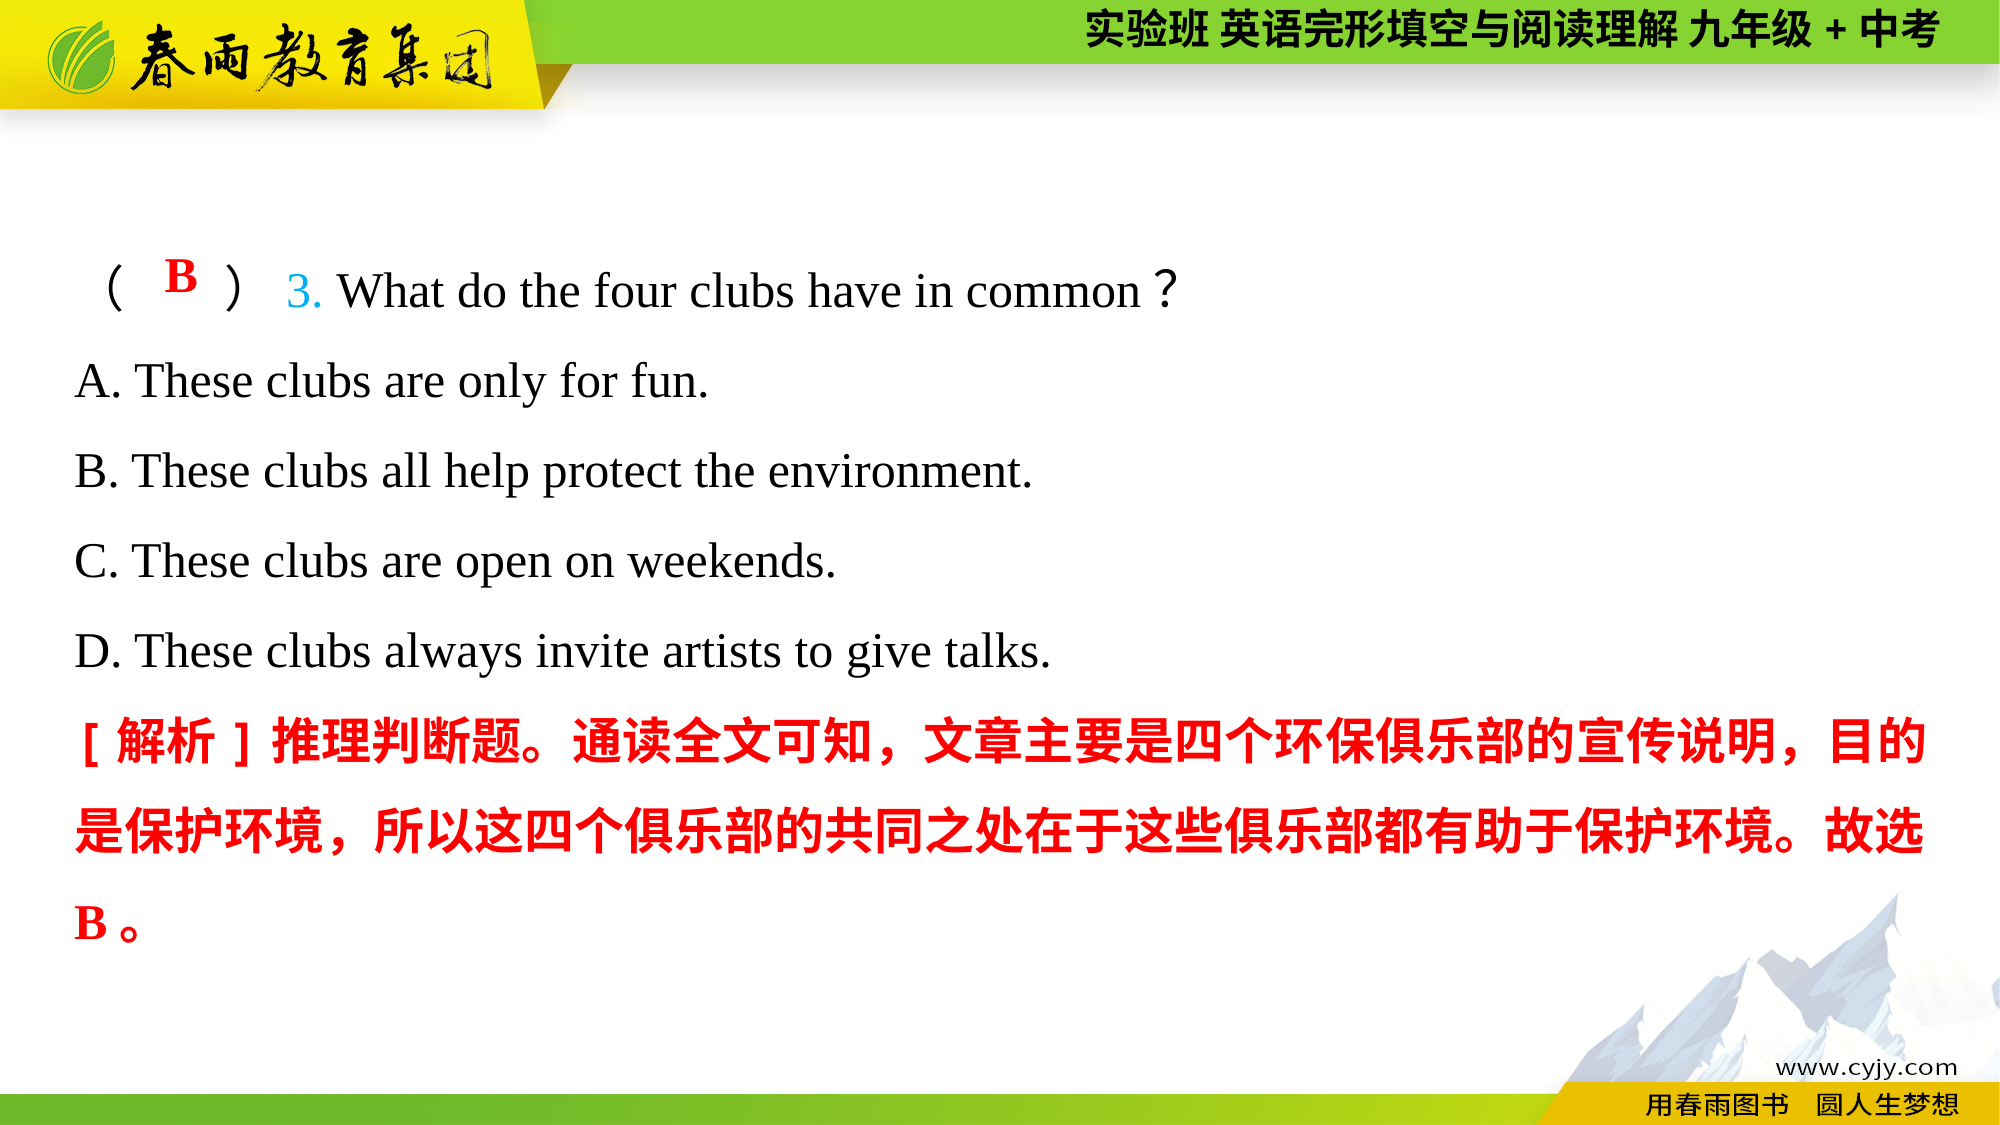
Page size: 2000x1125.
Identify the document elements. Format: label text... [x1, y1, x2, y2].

text_box B [149, 234, 213, 310]
list （ ）3. What do the four clubs have in common？ A. These clubs are only for fun. B. These clubs all help protect the environment. C. These clubs are open on weekends. D. These clubs always invite artists to give talks. [59, 219, 1944, 671]
text_box [解析]推理判断题。通读全文可知，文章主要是四个环保俱乐部的宣传说明，目的是保护环境，所以这四个俱乐部的共同之处在于这些俱乐部都有助于保护环境。故选B。 [59, 671, 1944, 957]
picture [0, 0, 2000, 1125]
